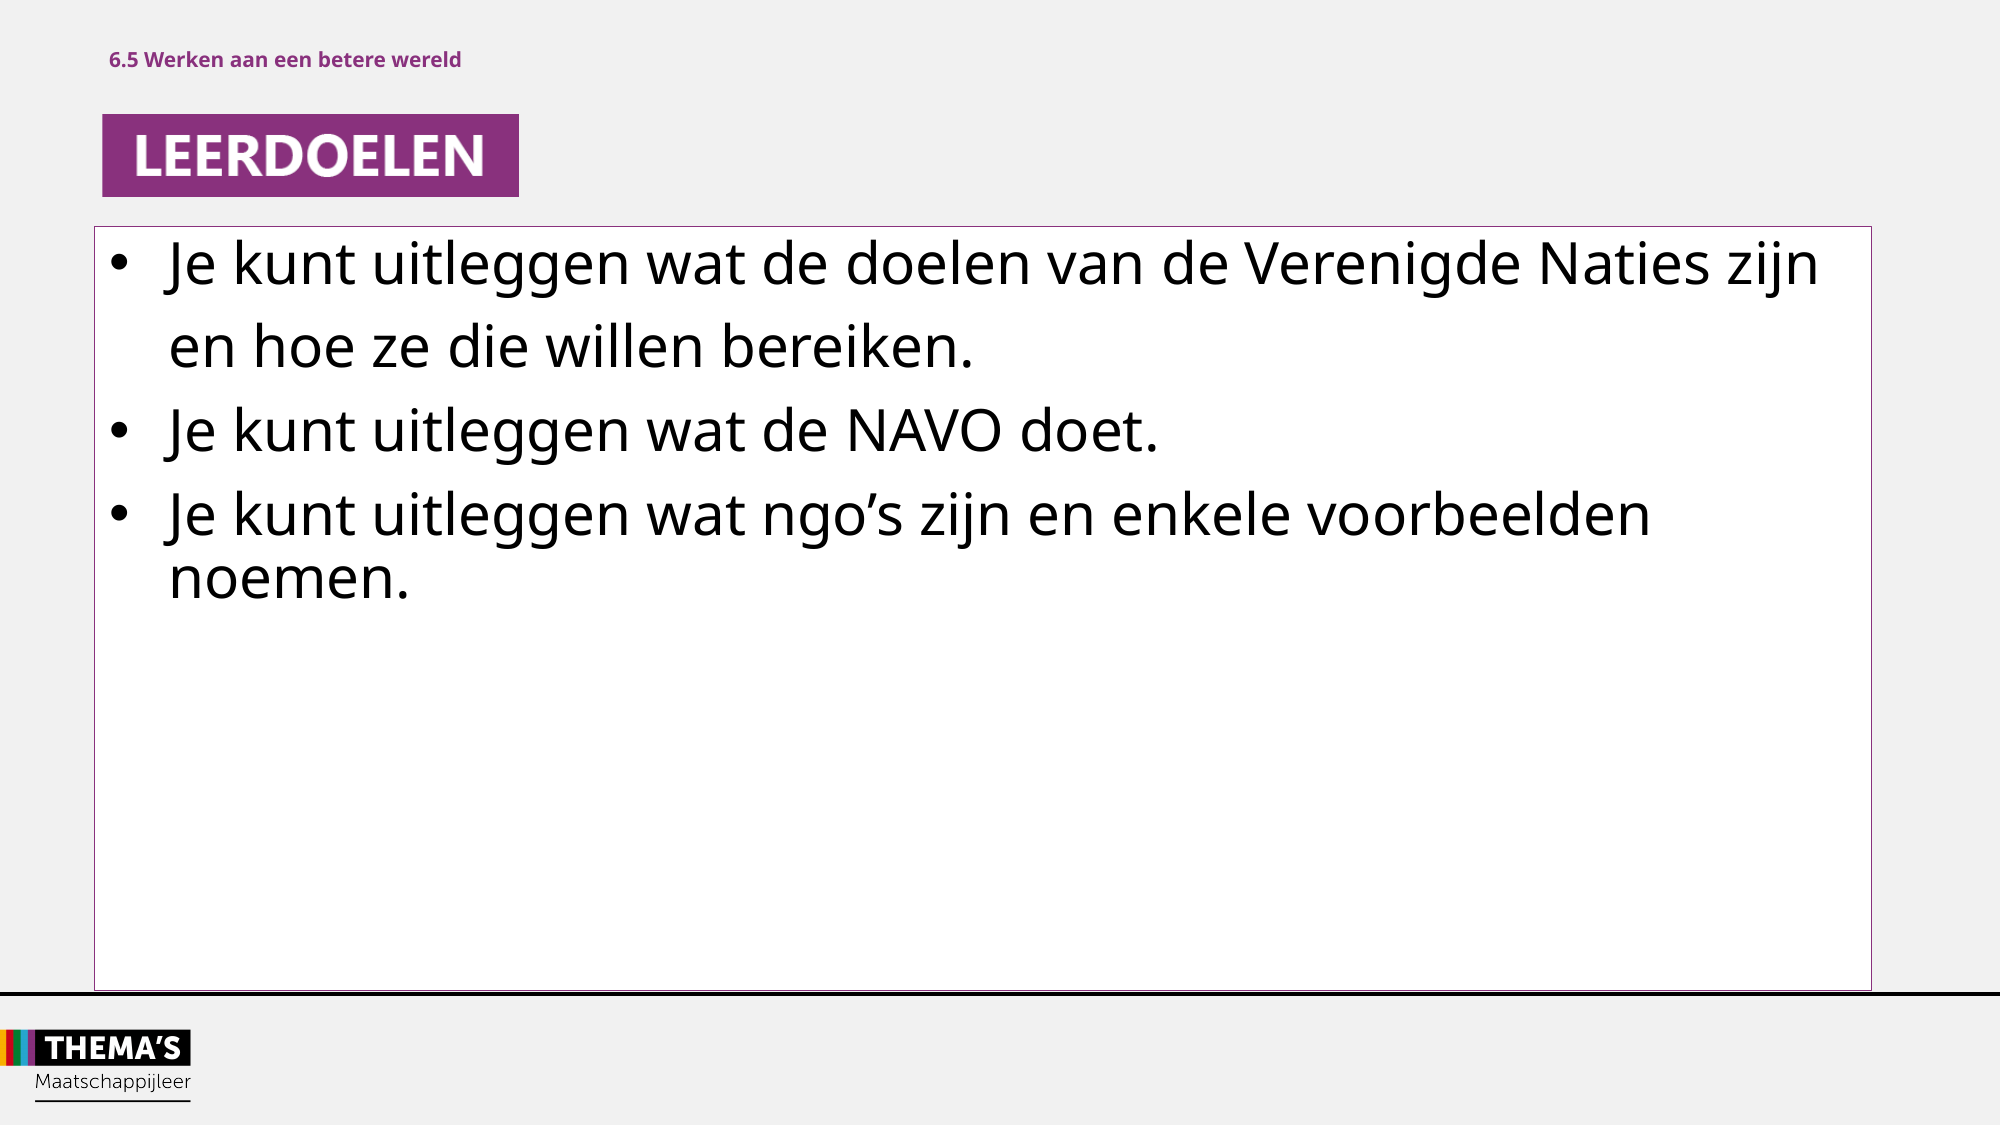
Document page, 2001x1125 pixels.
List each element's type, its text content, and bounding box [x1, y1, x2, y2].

list 6.5 Werken aan een betere wereld [94, 33, 941, 88]
picture [0, 993, 203, 1125]
list Je kunt uitleggen wat de doelen van de Verenigde Naties zijn en hoe ze die willen bereiken. Je kunt uitleggen wat de NAVO doet. Je kunt uitleggen wat ngo’s zijn en enkele voorbeelden noemen. [94, 226, 1872, 991]
